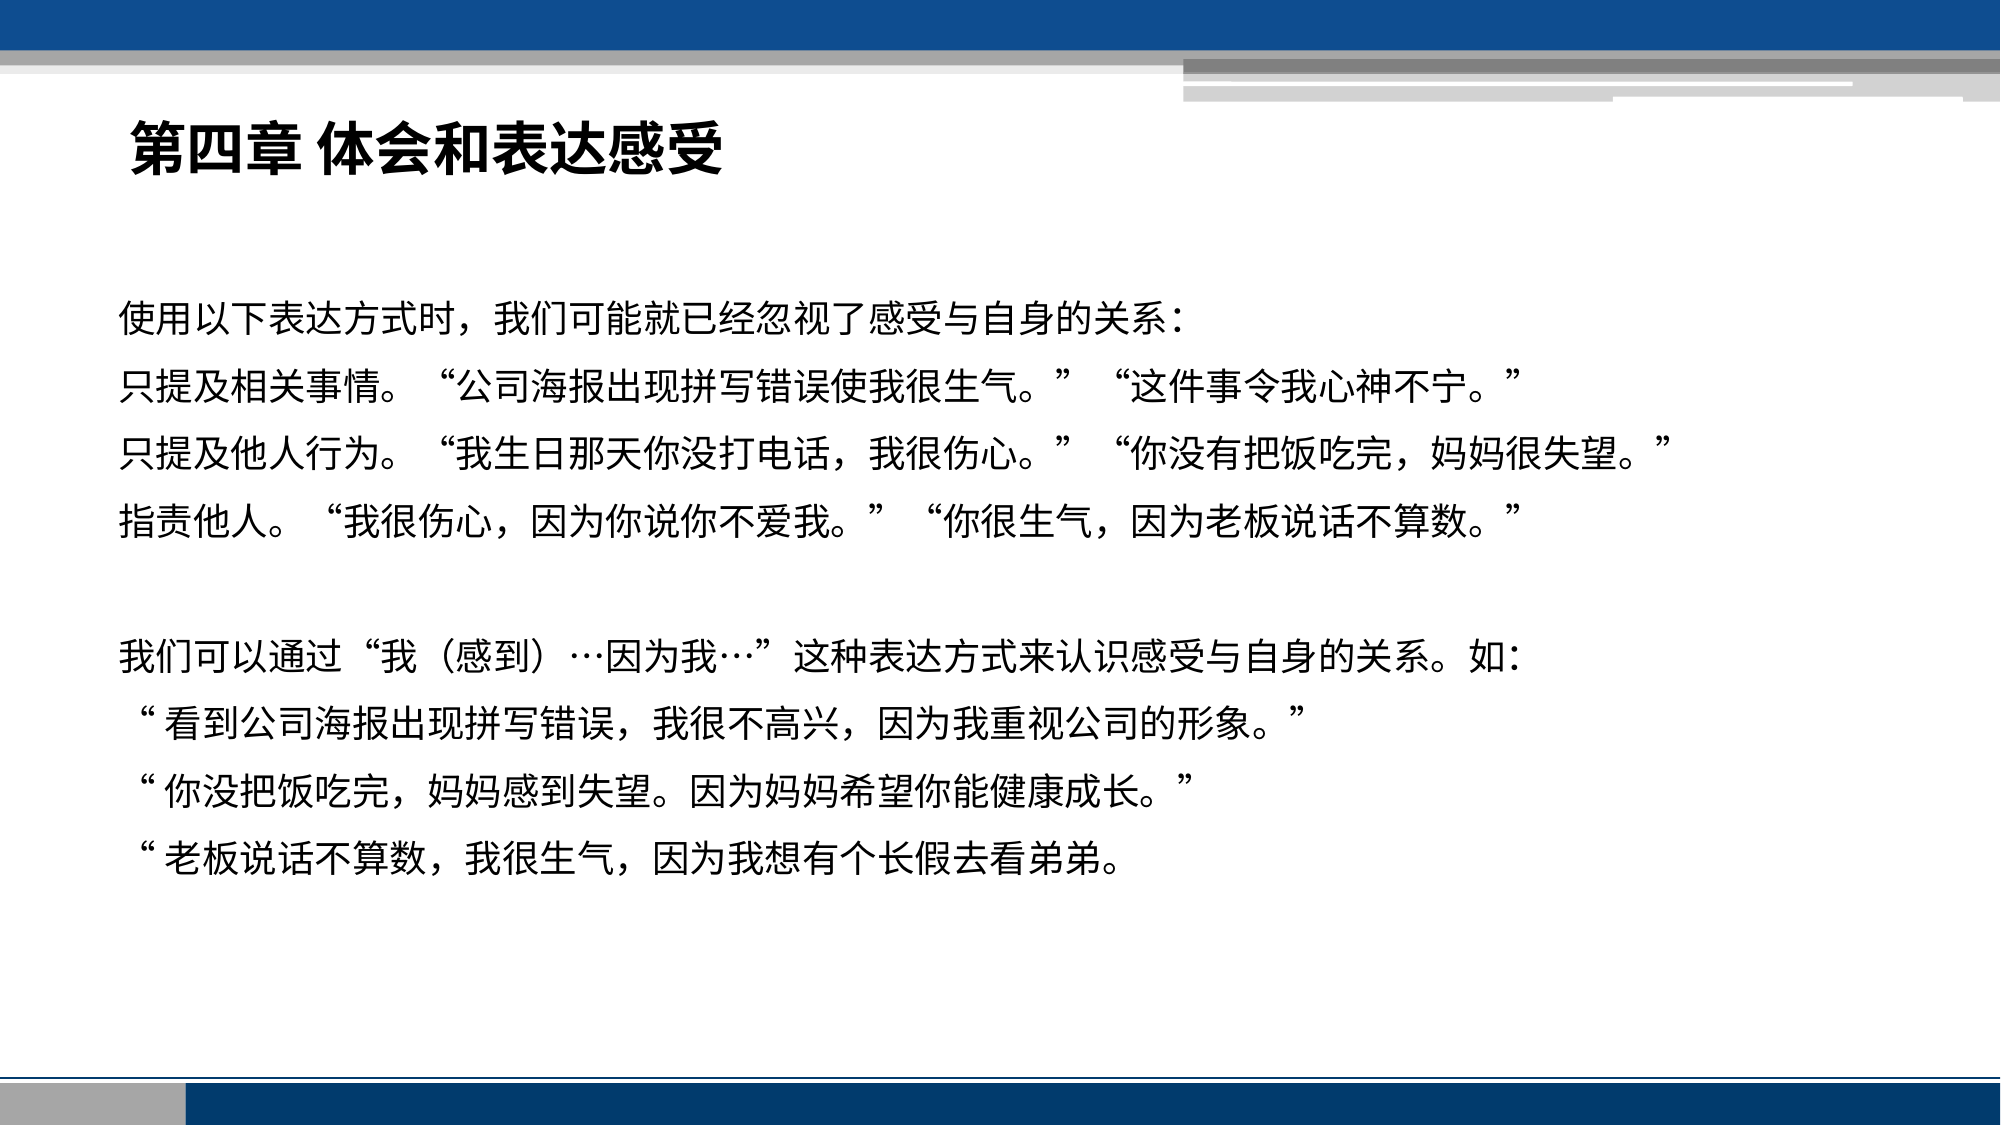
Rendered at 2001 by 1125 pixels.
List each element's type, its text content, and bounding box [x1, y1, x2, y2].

text_box 使用以下表达方式时，我们可能就已经忽视了感受与自身的关系： 只提及相关事情。“公司海报出现拼写错误使我很生气。”“这件事令我心神不宁。” 只提及他人行为。“我生日那天你没打电话，我很伤心。”“你没有把饭吃完，妈妈很失望。” 指责他人。“我很伤心，因为你说你不爱我。”“你很生气，因为老板说话不算数。” 我们可以通过“我（感到）…因为我…”这种表达方式来认识感受与自身的关系。如： “看到公司海报出现拼写错误，我很不高兴，因为我重视公司的形象。” “你没把饭吃完，妈妈感到失望。因为妈妈希望你能健康成长。” “老板说话不算数，我很生气，因为我想有个长假去看弟弟。 [103, 265, 1885, 888]
text_box 第四章 体会和表达感受 [113, 105, 740, 190]
